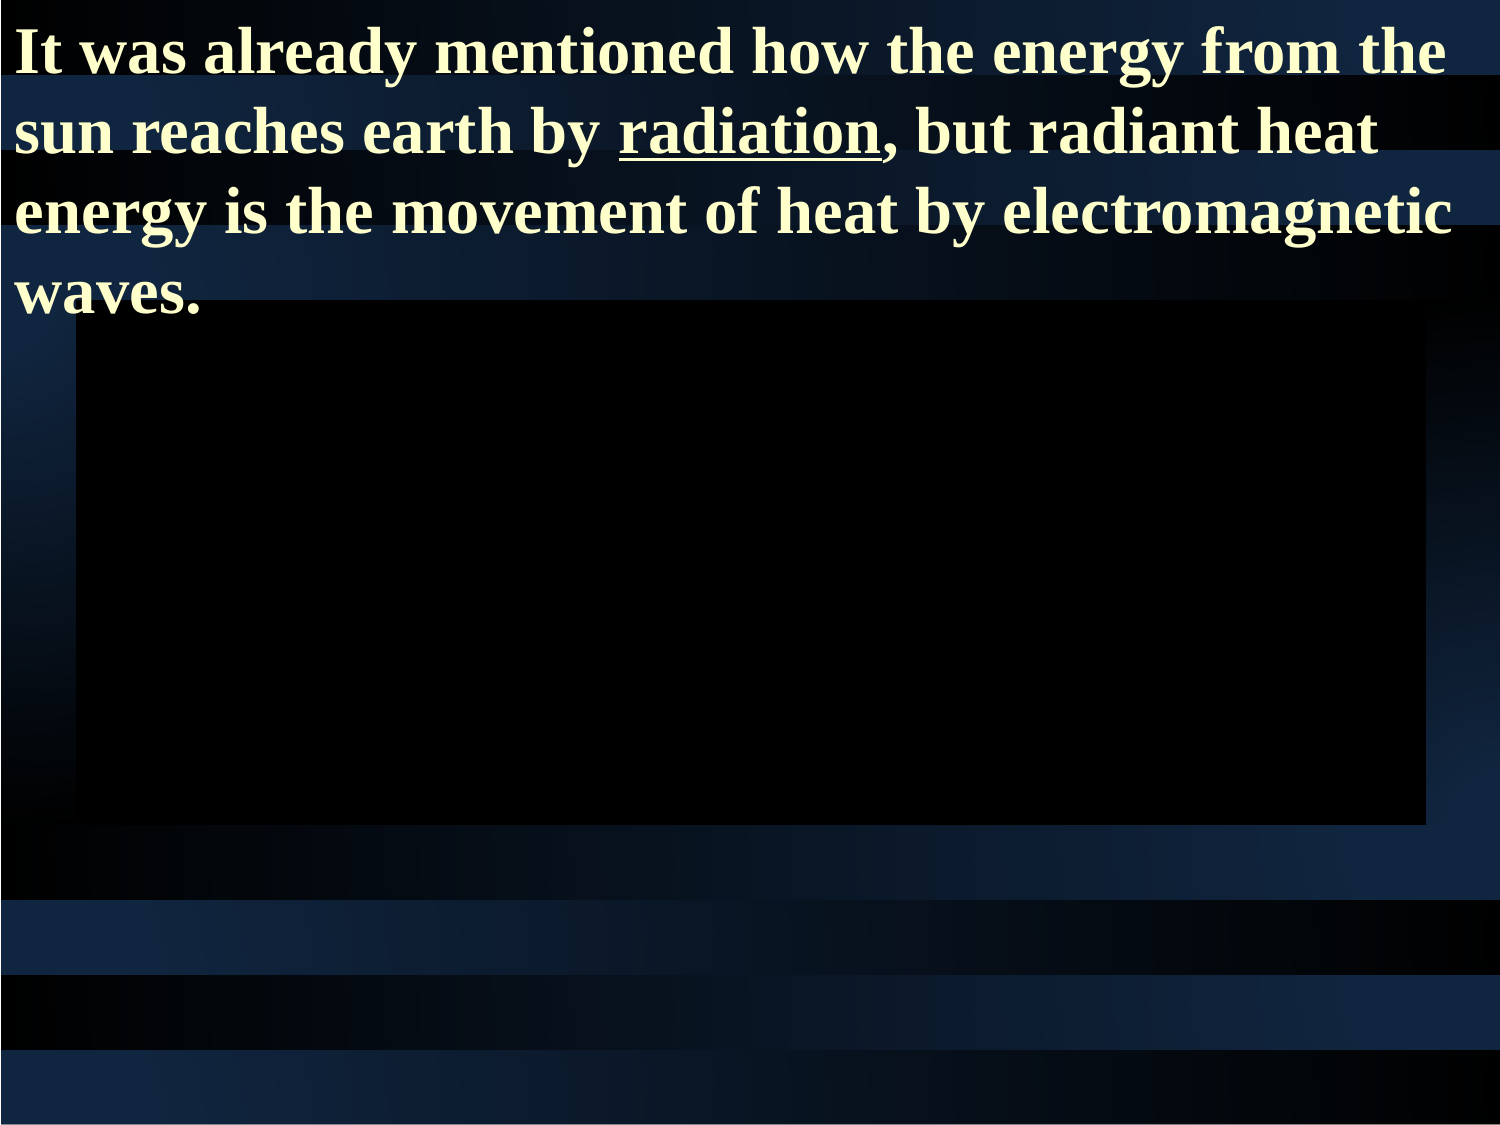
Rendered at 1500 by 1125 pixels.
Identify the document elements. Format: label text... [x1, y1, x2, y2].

text_box It was already mentioned how the energy from the sun reaches earth by radiation, but radiant heat energy is the movement of heat by electromagnetic waves. [0, 0, 1500, 335]
picture [0, 335, 1500, 1125]
